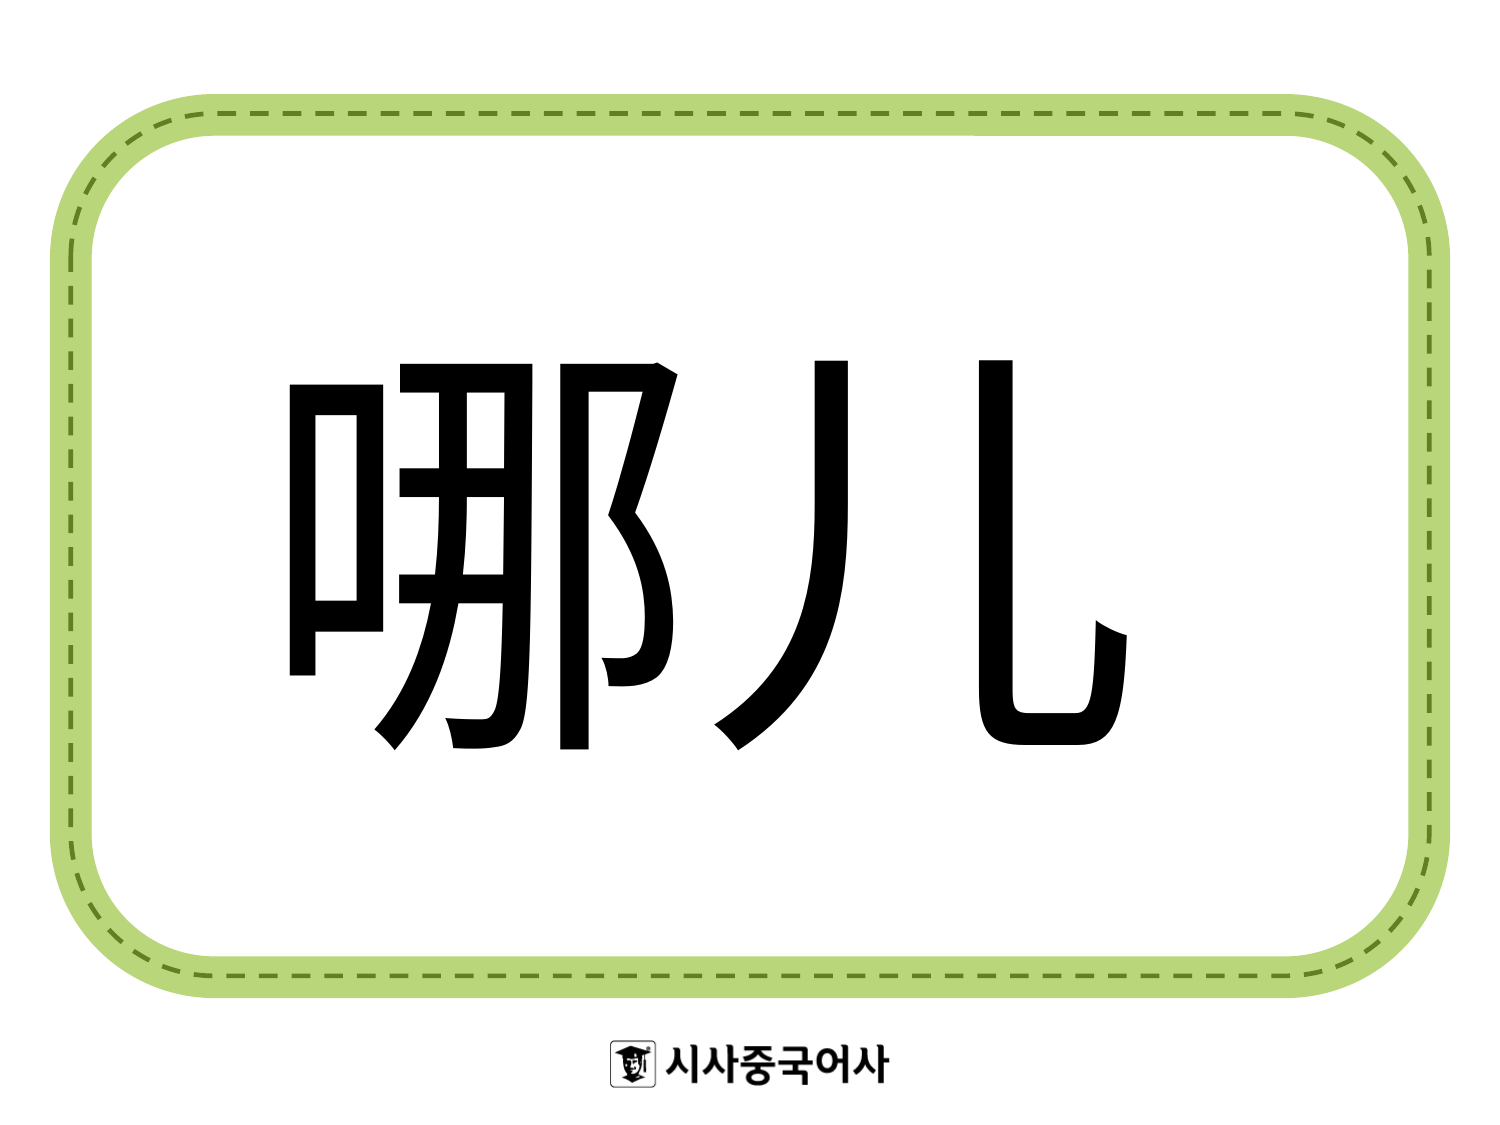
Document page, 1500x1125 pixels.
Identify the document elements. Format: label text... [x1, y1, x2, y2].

picture [602, 1034, 898, 1094]
text_box 哪儿 [145, 189, 1354, 853]
